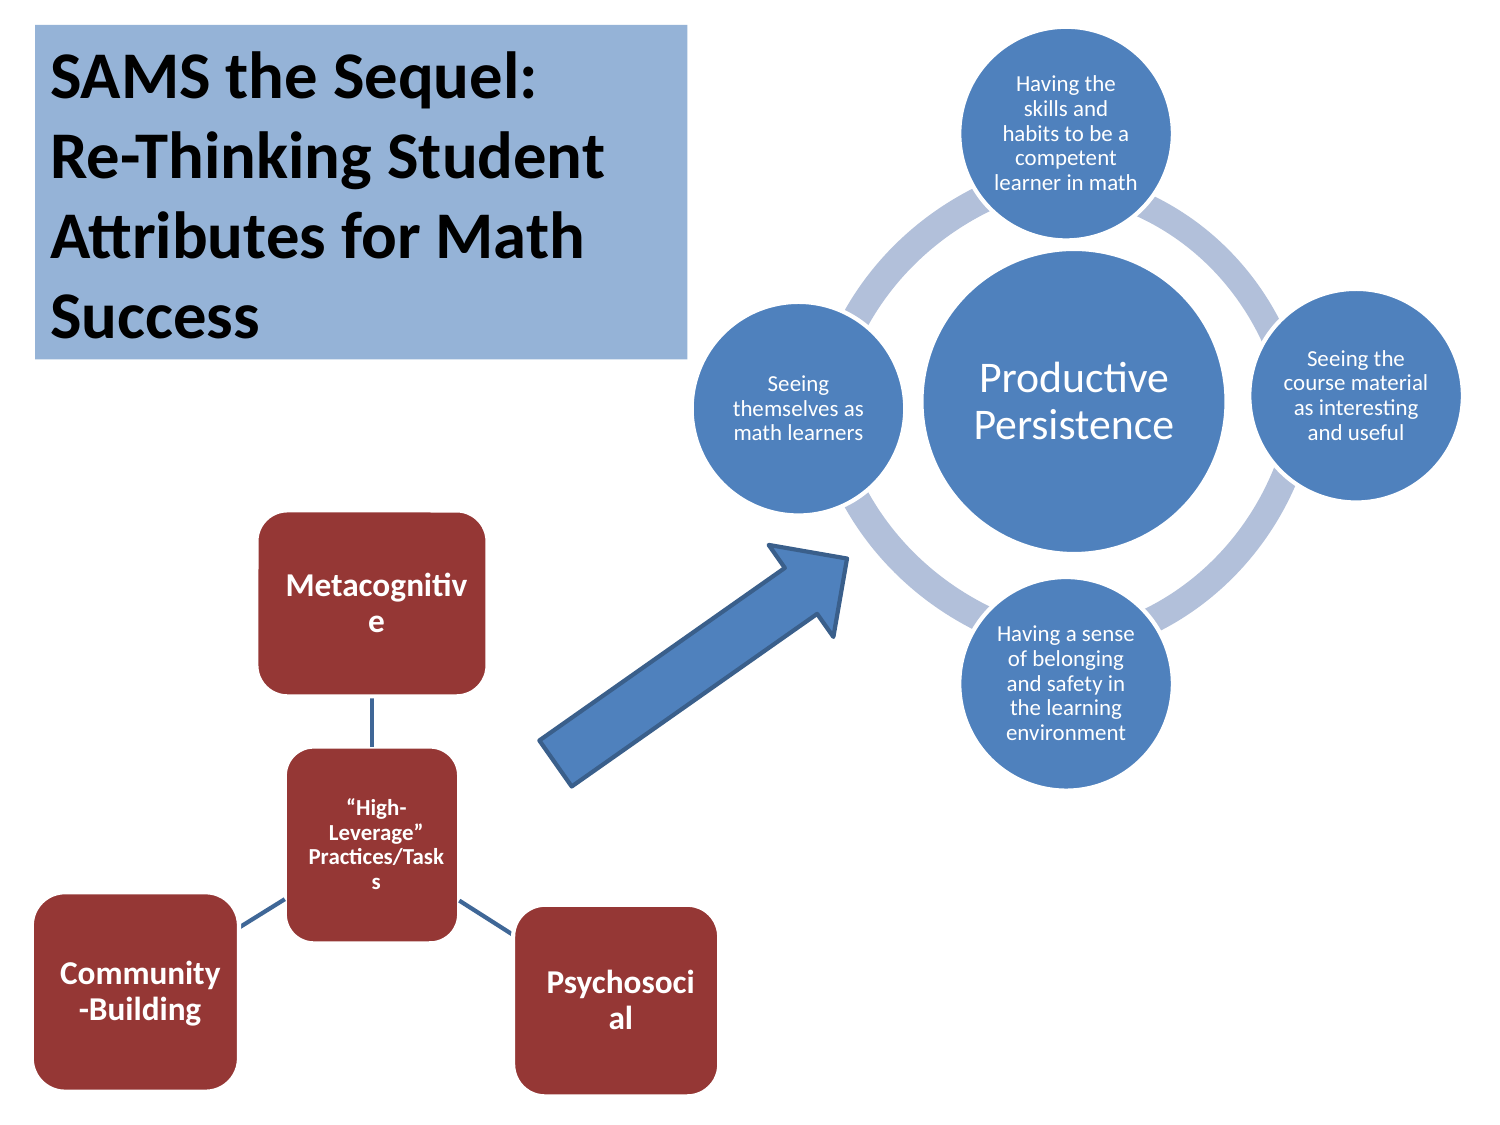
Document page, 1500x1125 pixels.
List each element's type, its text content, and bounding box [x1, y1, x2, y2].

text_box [23, 461, 1024, 1125]
text_box SAMS the Sequel: Re-Thinking Student Attributes for Math Success [35, 24, 442, 360]
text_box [447, 0, 1500, 858]
